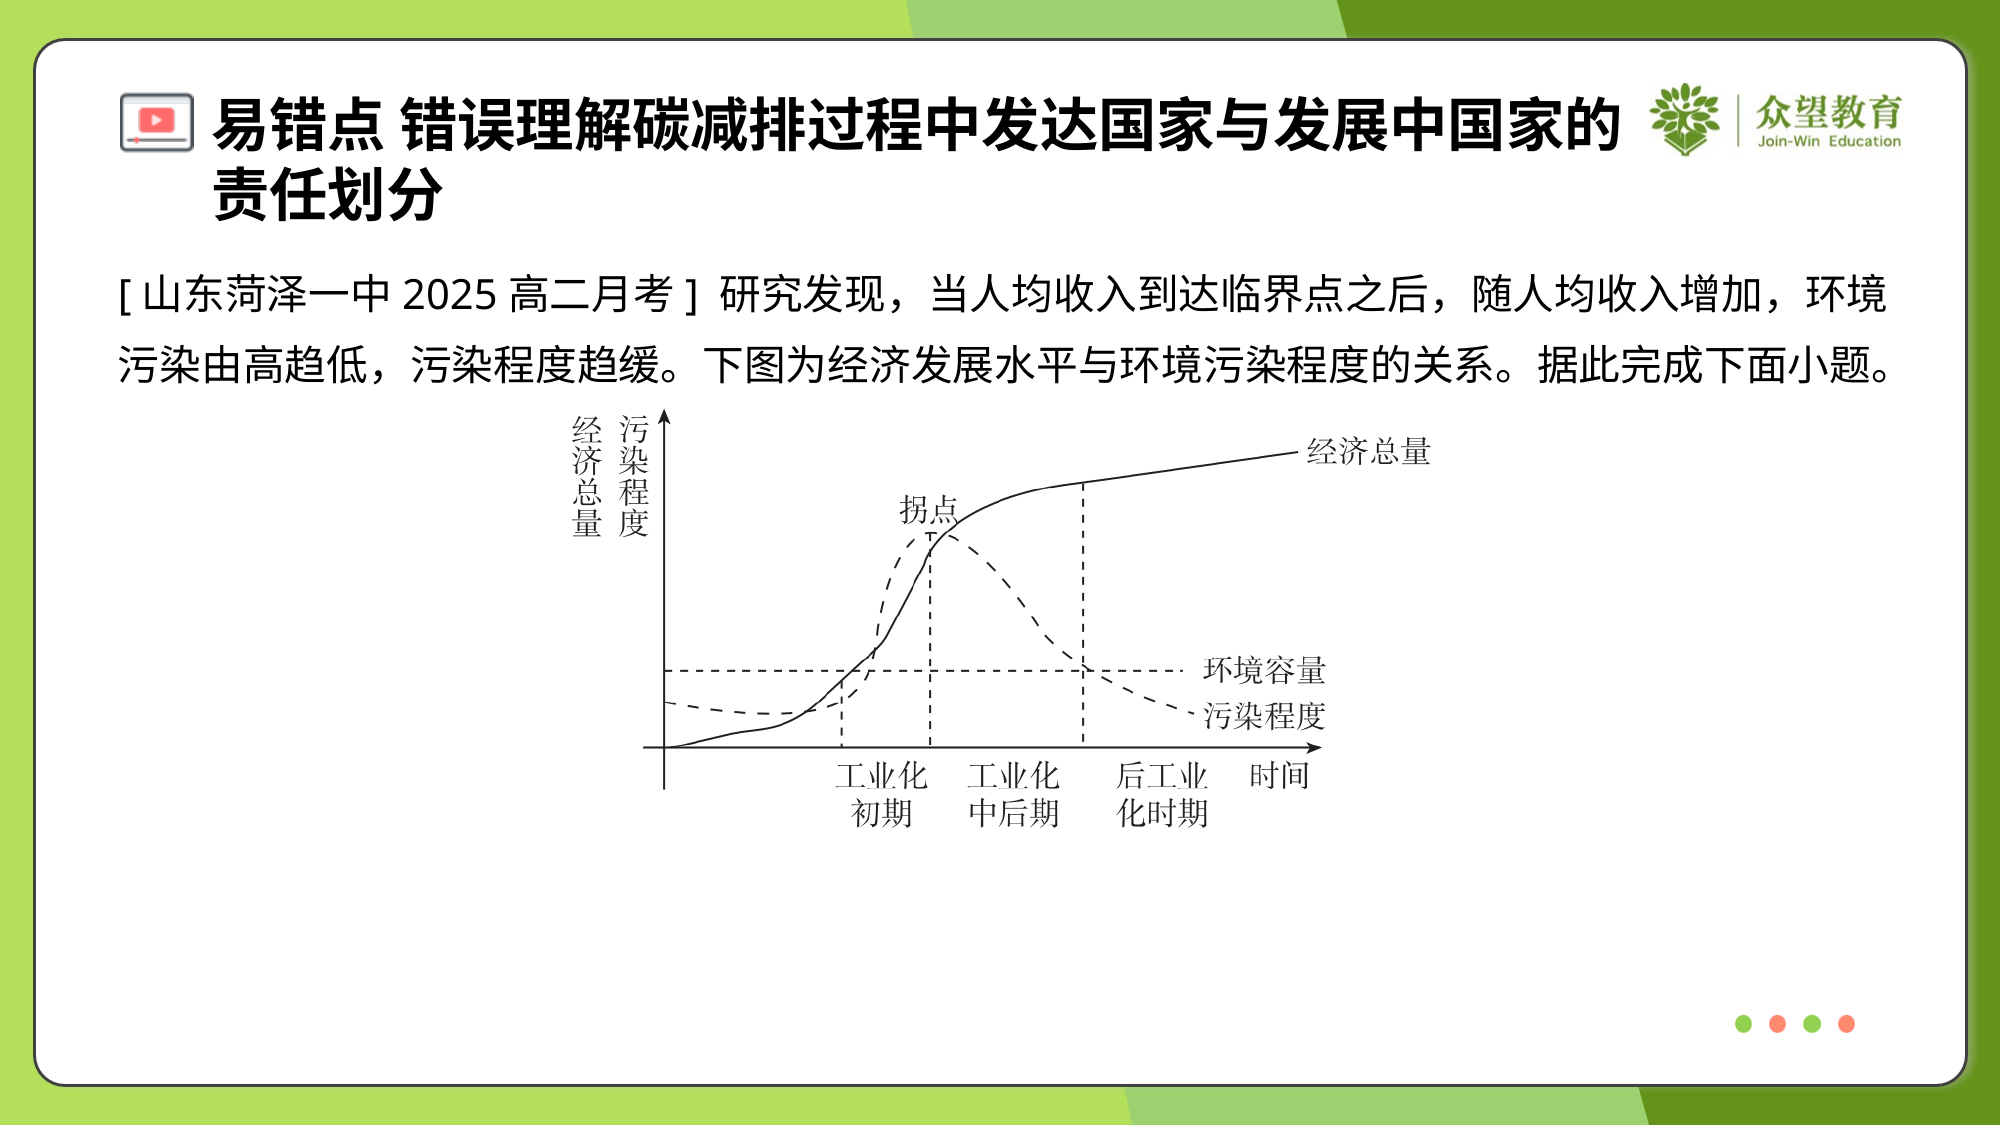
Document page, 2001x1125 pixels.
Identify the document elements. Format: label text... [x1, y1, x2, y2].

text_box [山东菏泽一中2025高二月考] 研究发现，当人均收入到达临界点之后，随人均收入增加，环境 污染由高趋低，污染程度趋缓。下图为经济发展水平与环境污染程度的关系。据此完成下面小题。 [117, 243, 1882, 382]
picture [0, 0, 2000, 1125]
